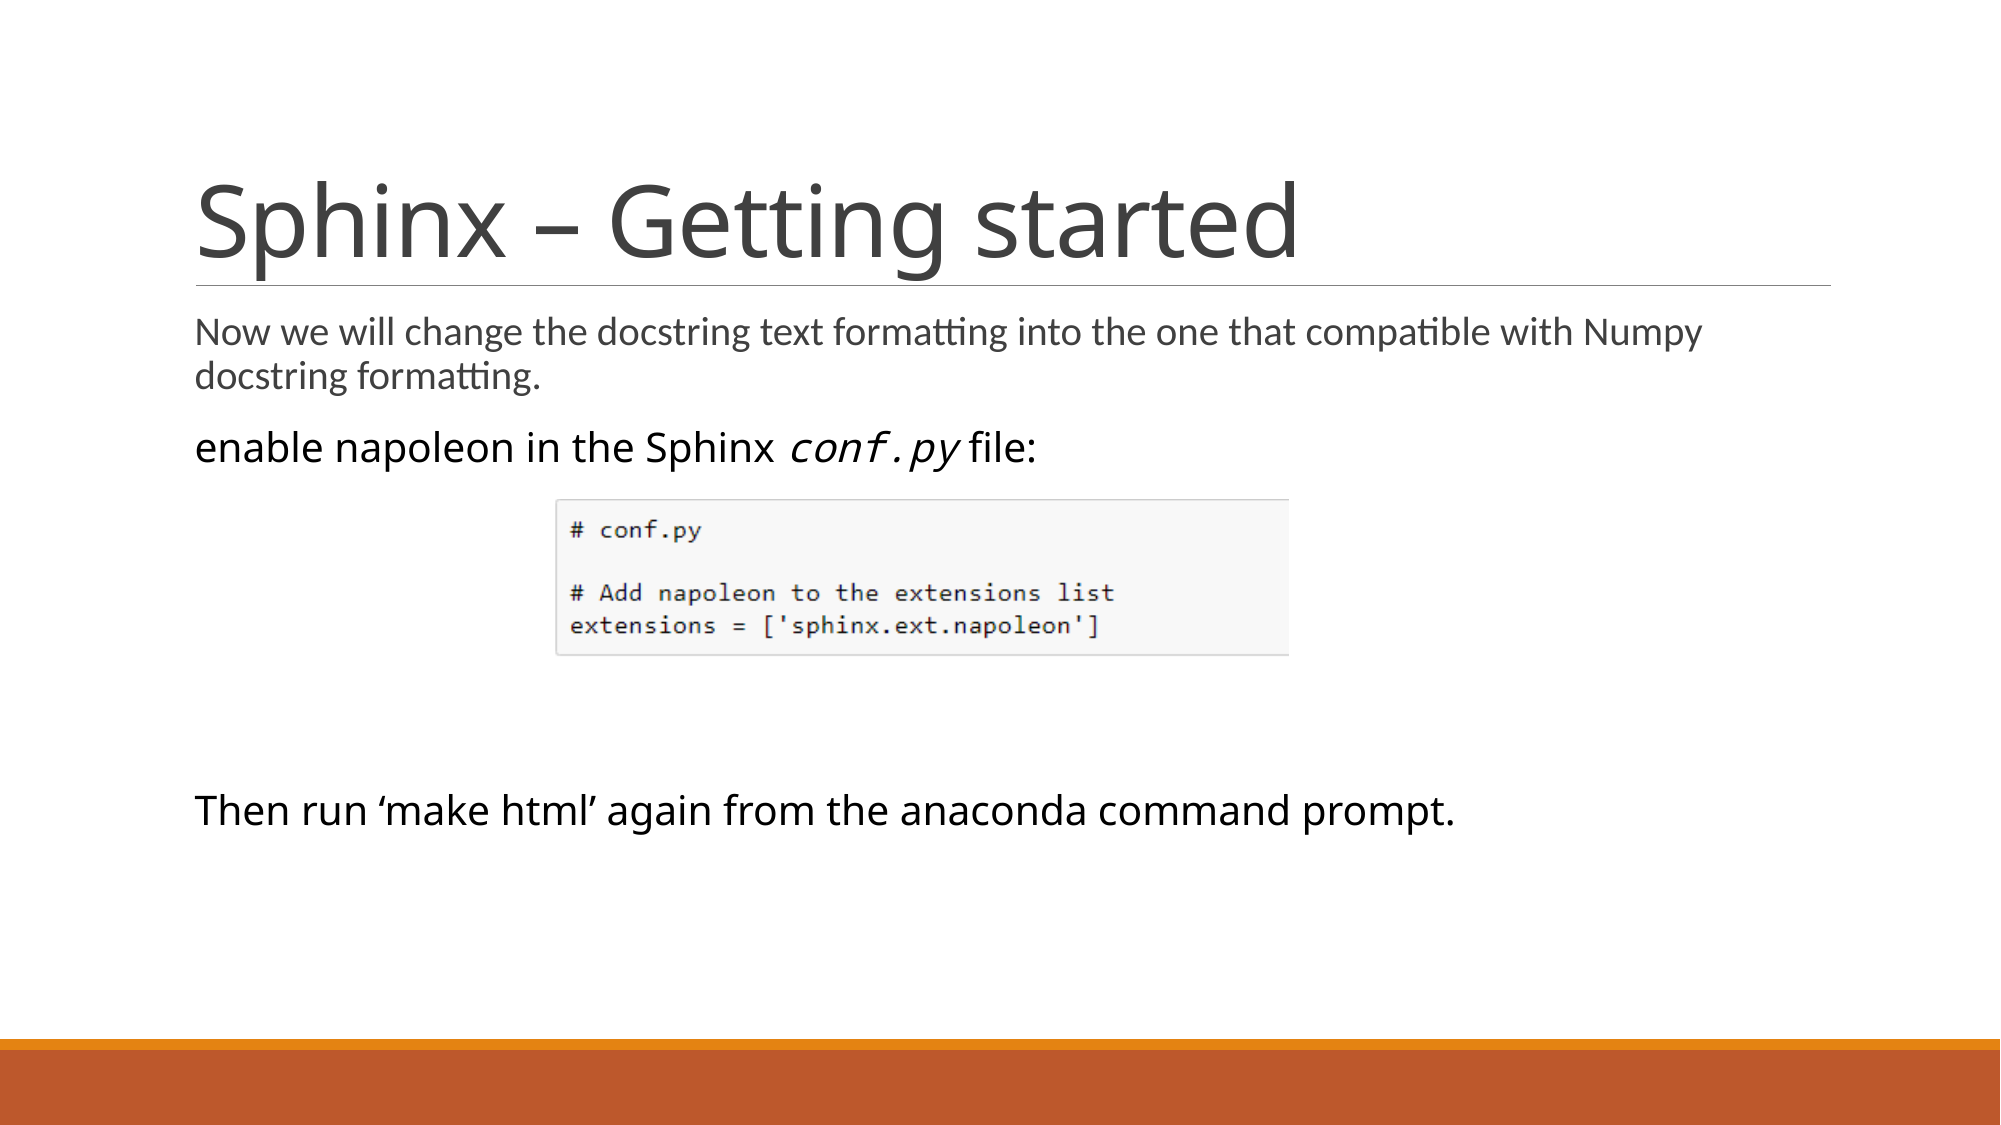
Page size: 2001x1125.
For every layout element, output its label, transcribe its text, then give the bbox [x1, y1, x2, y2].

title Sphinx – Getting started [180, 47, 1830, 285]
list Now we will change the docstring text formatting into the one that compatible with Numpy docstring formatting. enable napoleon in the Sphinx conf.py file: Then run ‘make html’ again from the anaconda command prompt. [180, 302, 1830, 963]
picture [546, 499, 1290, 662]
